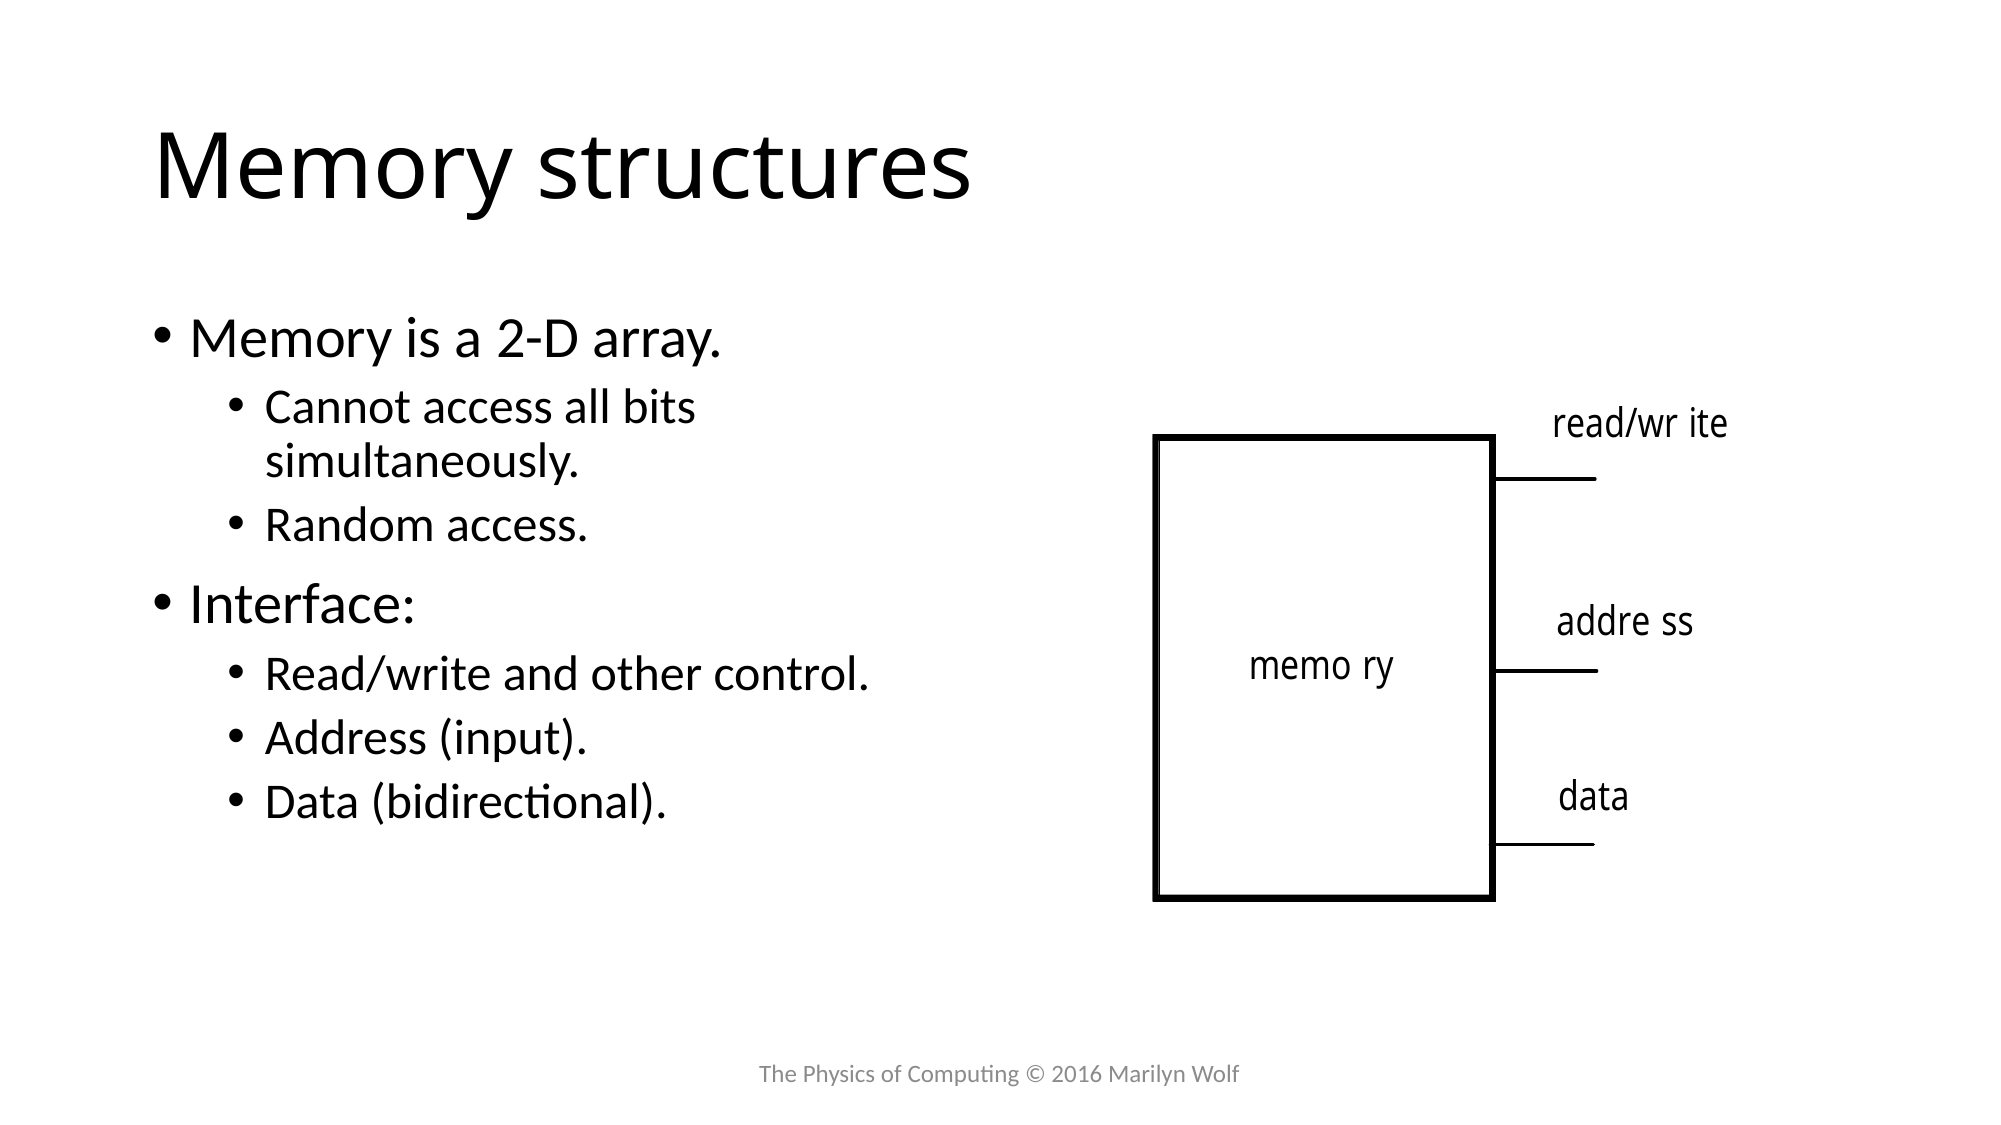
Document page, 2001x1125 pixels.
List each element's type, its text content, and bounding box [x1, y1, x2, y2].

list Memory is a 2-D array. Cannot access all bits simultaneously. Random access. Interface: Read/write and other control. Address (input). Data (bidirectional). [137, 299, 988, 1014]
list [1152, 406, 1730, 908]
footer The Physics of Computing © 2016 Marilyn Wolf [662, 1042, 1338, 1103]
title Memory structures [137, 59, 1863, 278]
